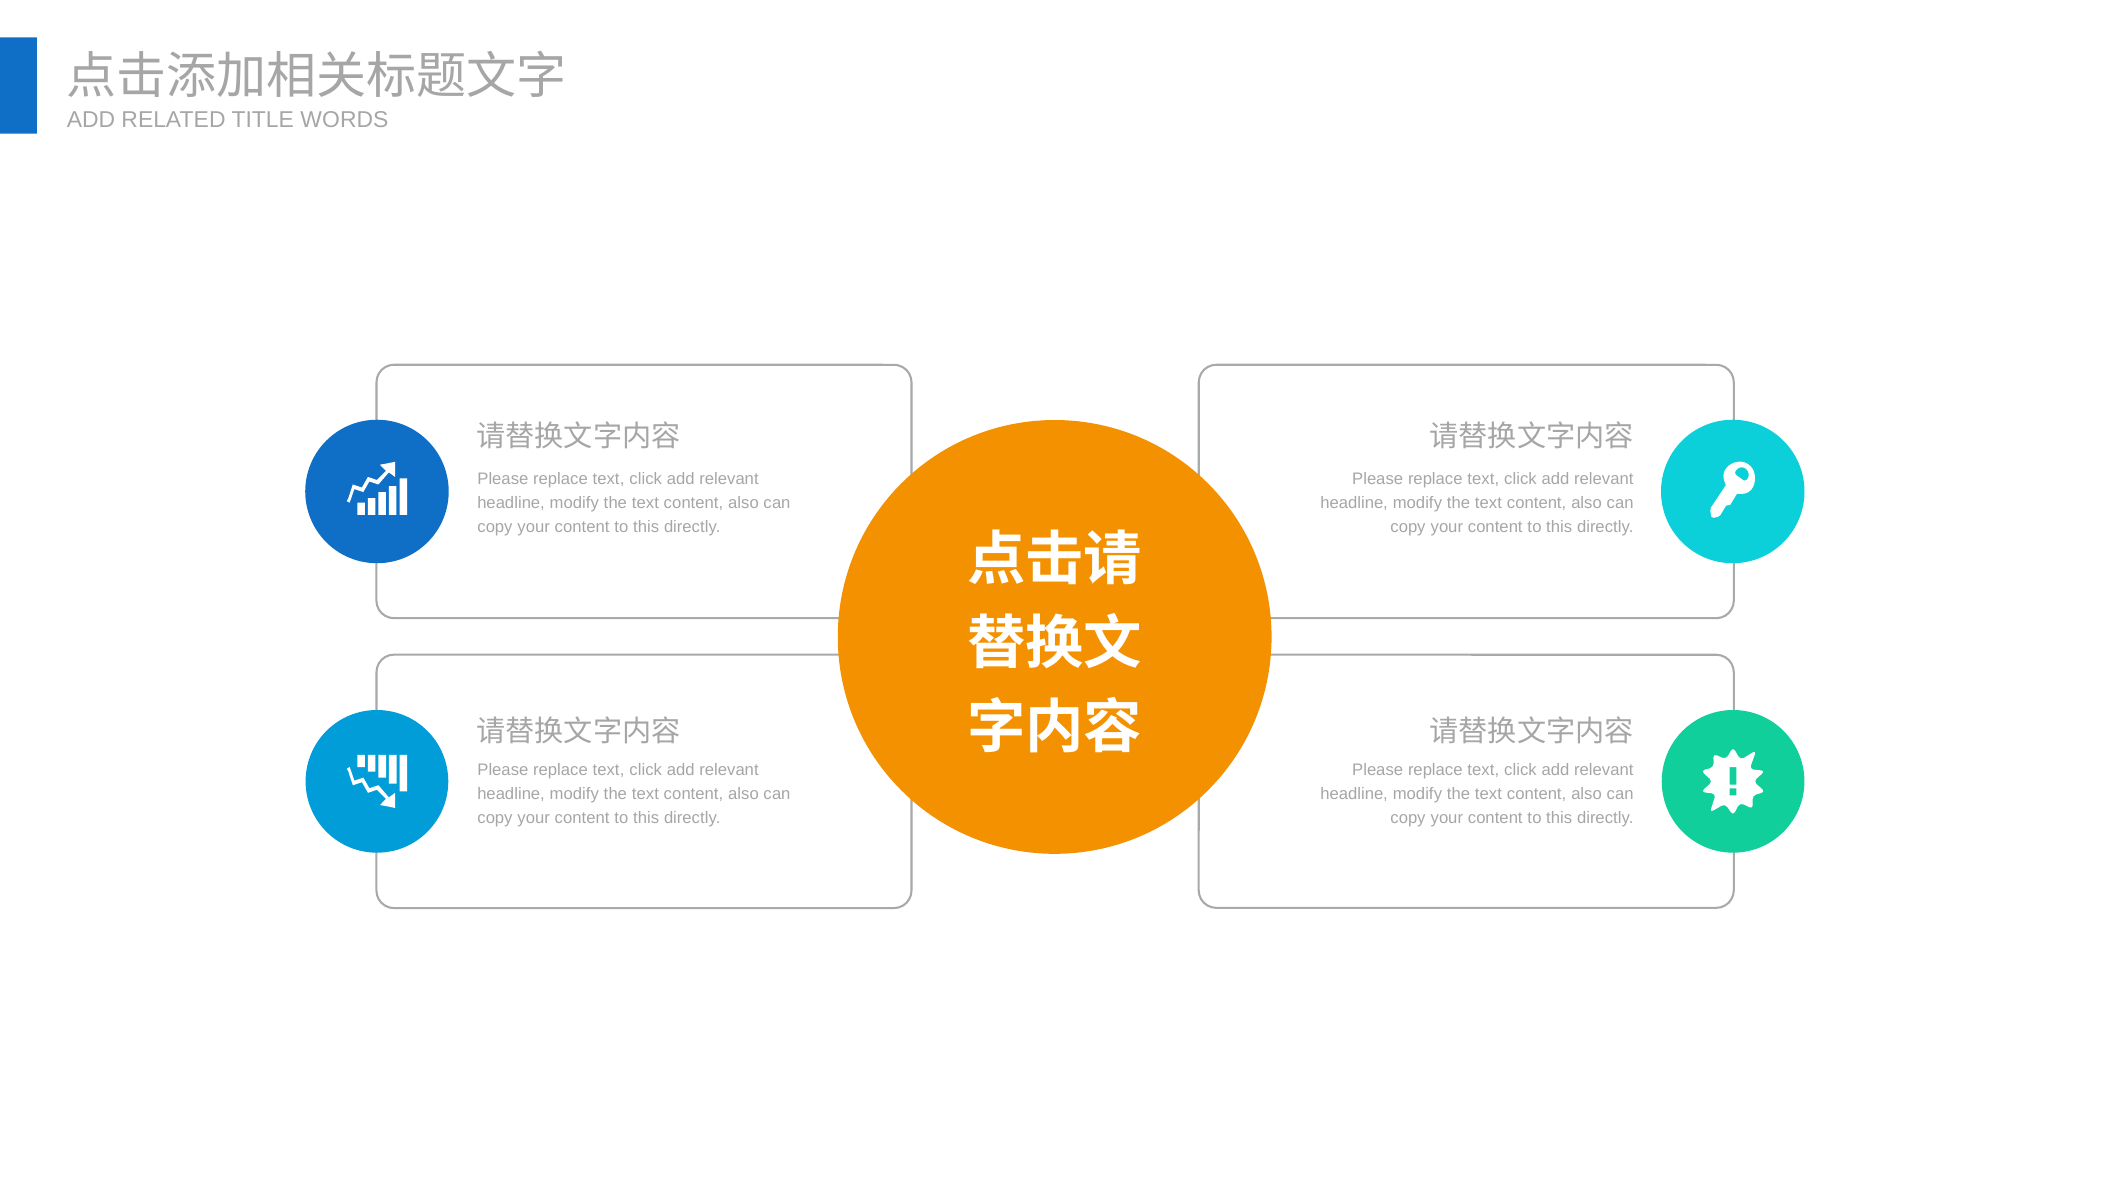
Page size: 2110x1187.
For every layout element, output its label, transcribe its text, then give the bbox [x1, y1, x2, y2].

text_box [305, 419, 449, 564]
text_box Please replace text, click add relevant headline, modify the text content, also can copy your content to this directly. [1286, 754, 1634, 827]
text_box [0, 36, 38, 135]
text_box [305, 709, 449, 853]
text_box 请替换文字内容 [1353, 410, 1635, 453]
text_box [1702, 749, 1764, 814]
text_box [376, 364, 912, 619]
text_box 请替换文字内容 [475, 705, 757, 748]
text_box ADD RELATED TITLE WORDS [66, 104, 389, 132]
text_box Please replace text, click add relevant headline, modify the text content, also can copy your content to this directly. [1286, 463, 1634, 536]
text_box 请替换文字内容 [475, 410, 757, 453]
text_box [1661, 710, 1805, 853]
text_box [1198, 654, 1734, 908]
text_box 点击请替换文字内容 [939, 586, 1170, 682]
text_box [1198, 364, 1734, 619]
text_box [837, 420, 1272, 854]
text_box [376, 654, 912, 909]
text_box 点击添加相关标题文字 [66, 43, 567, 104]
text_box Please replace text, click add relevant headline, modify the text content, also can copy your content to this directly. [477, 754, 827, 827]
text_box 请替换文字内容 [1353, 705, 1635, 748]
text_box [1660, 419, 1805, 564]
text_box Please replace text, click add relevant headline, modify the text content, also can copy your content to this directly. [477, 463, 827, 536]
